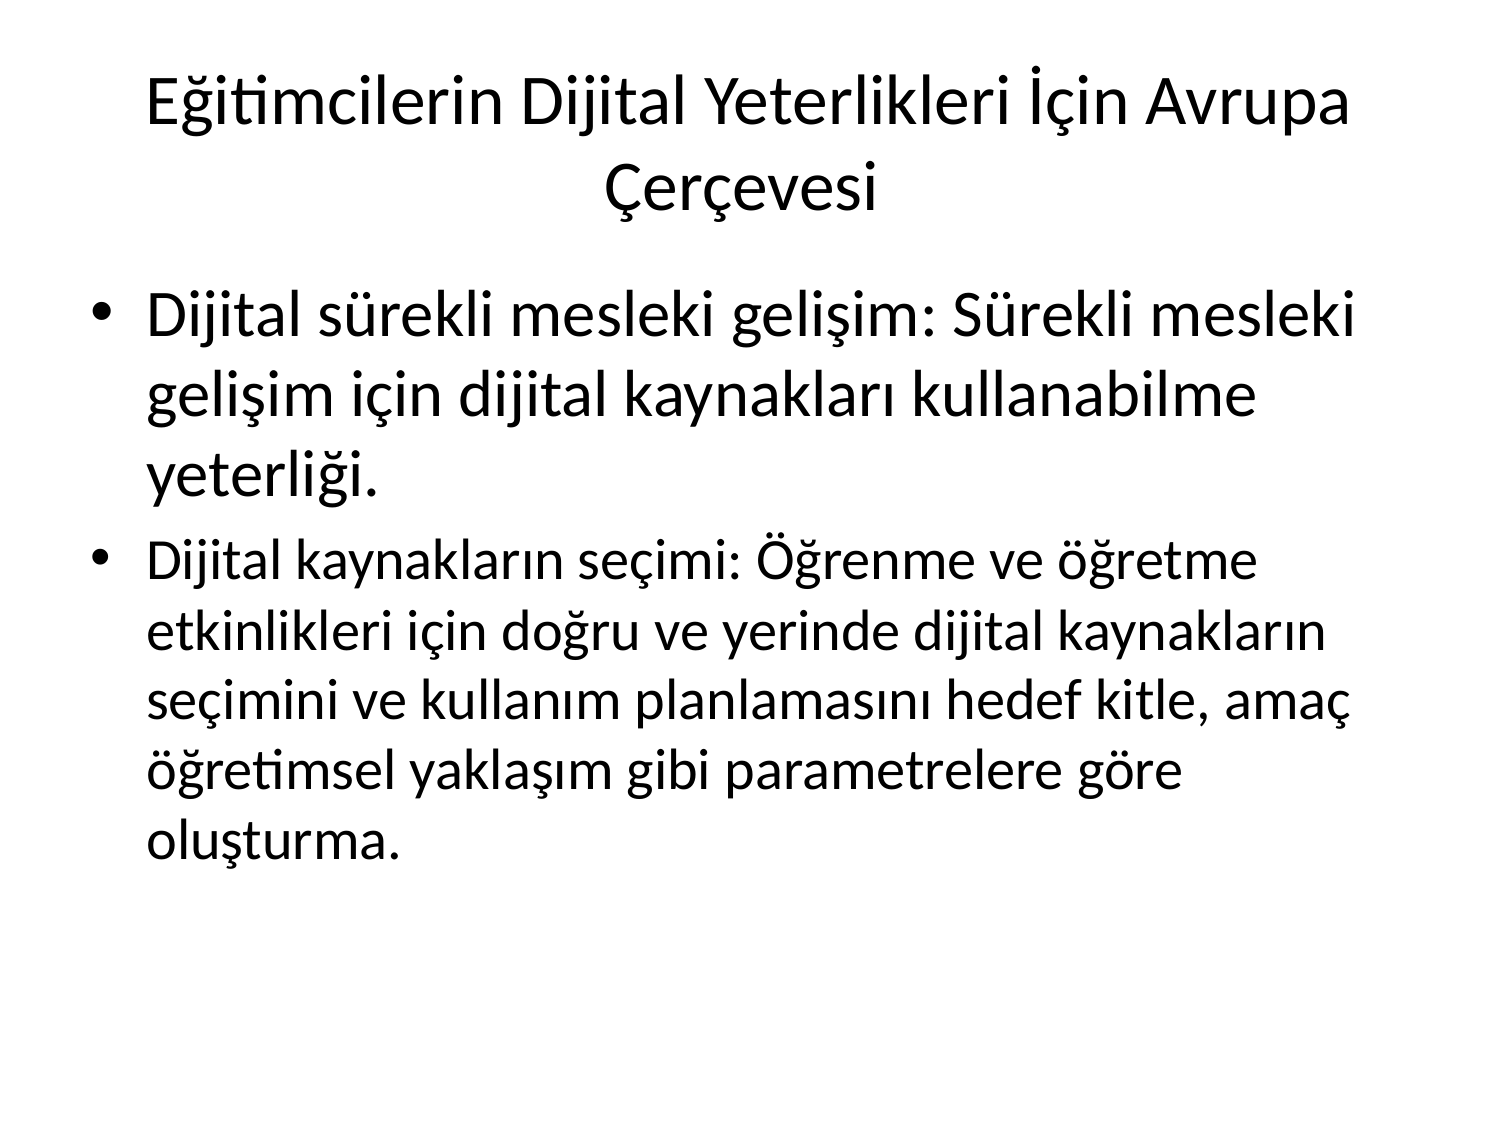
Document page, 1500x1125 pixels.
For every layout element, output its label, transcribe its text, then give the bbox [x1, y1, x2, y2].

title Eğitimcilerin Dijital Yeterlikleri İçin Avrupa Çerçevesi [75, 45, 1425, 233]
list Dijital sürekli mesleki gelişim: Sürekli mesleki gelişim için dijital kaynakları kullanabilme yeterliği. Dijital kaynakların seçimi: Öğrenme ve öğretme etkinlikleri için doğru ve yerinde dijital kaynakların seçimini ve kullanım planlamasını hedef kitle, amaç öğretimsel yaklaşım gibi parametrelere göre oluşturma. [75, 262, 1425, 1005]
